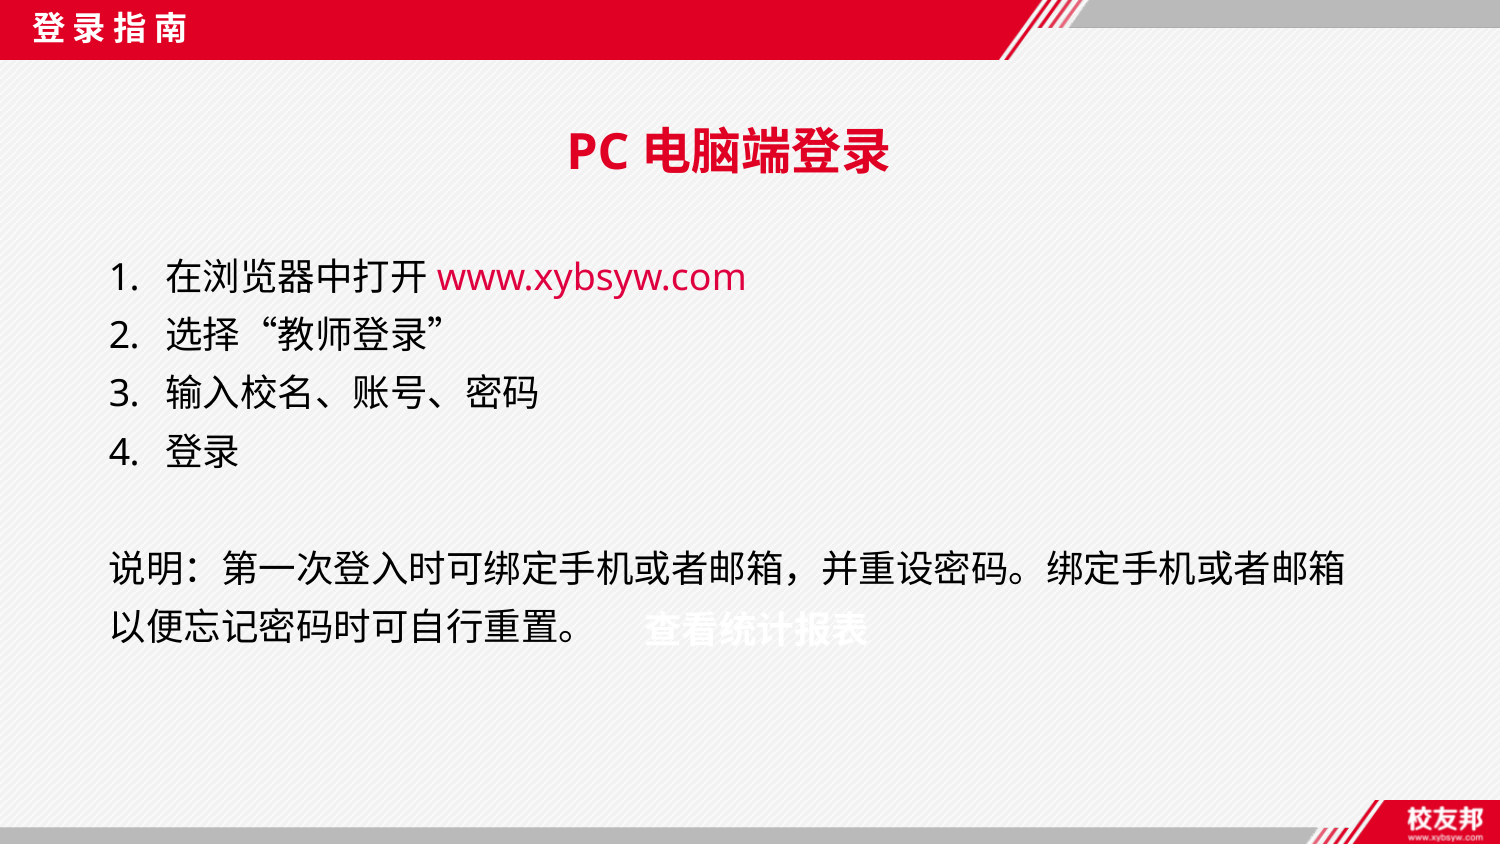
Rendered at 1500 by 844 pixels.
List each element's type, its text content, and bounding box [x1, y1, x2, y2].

text_box PC电脑端登录 在浏览器中打开www.xybsyw.com 选择“教师登录” 输入校名、账号、密码 登录 说明：第一次登入时可绑定手机或者邮箱，并重设密码。绑定手机或者邮箱以便忘记密码时可自行重置。 [94, 111, 1364, 656]
text_box 登 录 指 南 [24, 0, 196, 55]
picture [0, 0, 1500, 844]
